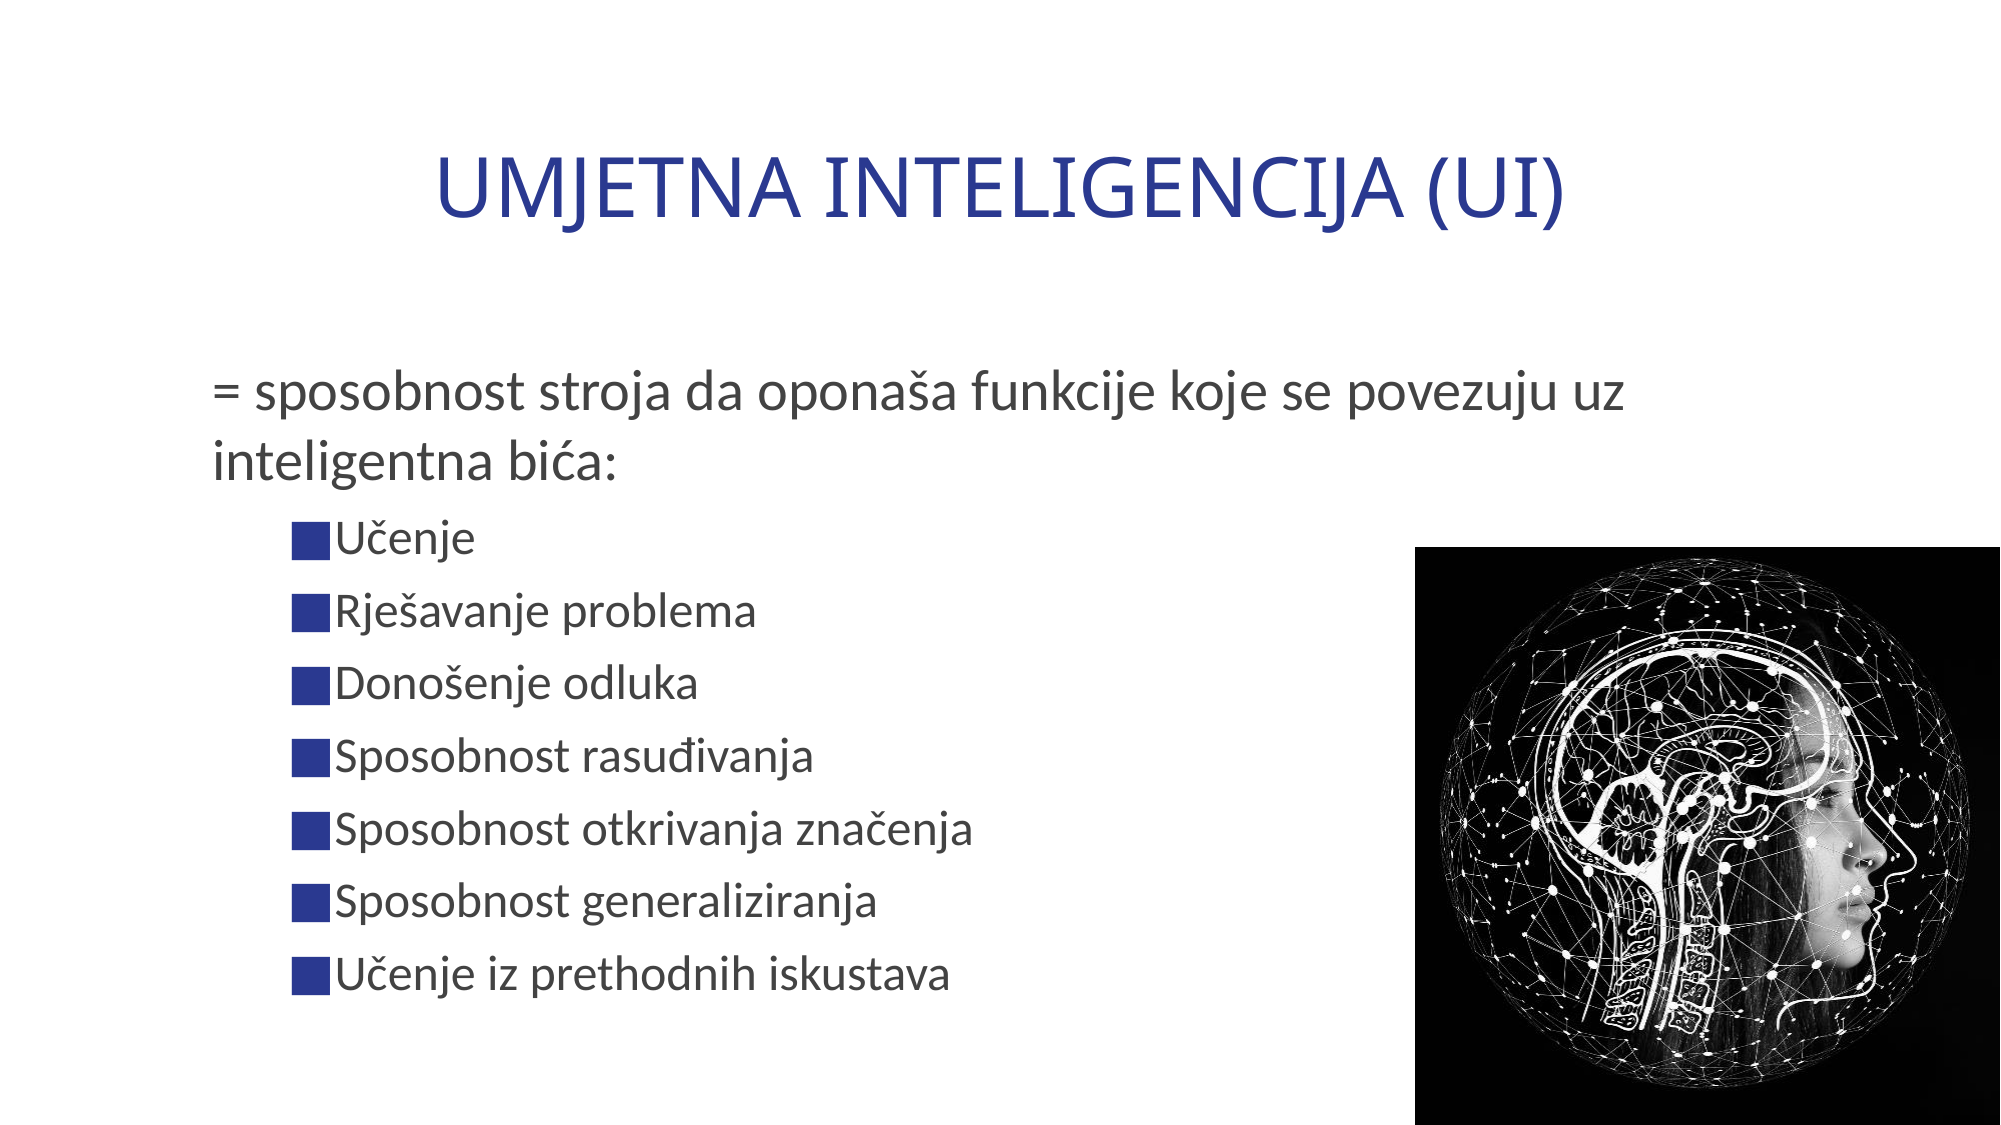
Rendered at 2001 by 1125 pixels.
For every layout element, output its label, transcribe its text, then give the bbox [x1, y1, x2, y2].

title UMJETNA INTELIGENCIJA (UI) [174, 84, 1825, 297]
picture [1415, 547, 2000, 1125]
list = sposobnost stroja da oponaša funkcije koje se povezuju uz inteligentna bića: Učenje Rješavanje problema Donošenje odluka Sposobnost rasuđivanja Sposobnost otkrivanja značenja Sposobnost generaliziranja Učenje iz prethodnih iskustava [122, 345, 1838, 1010]
